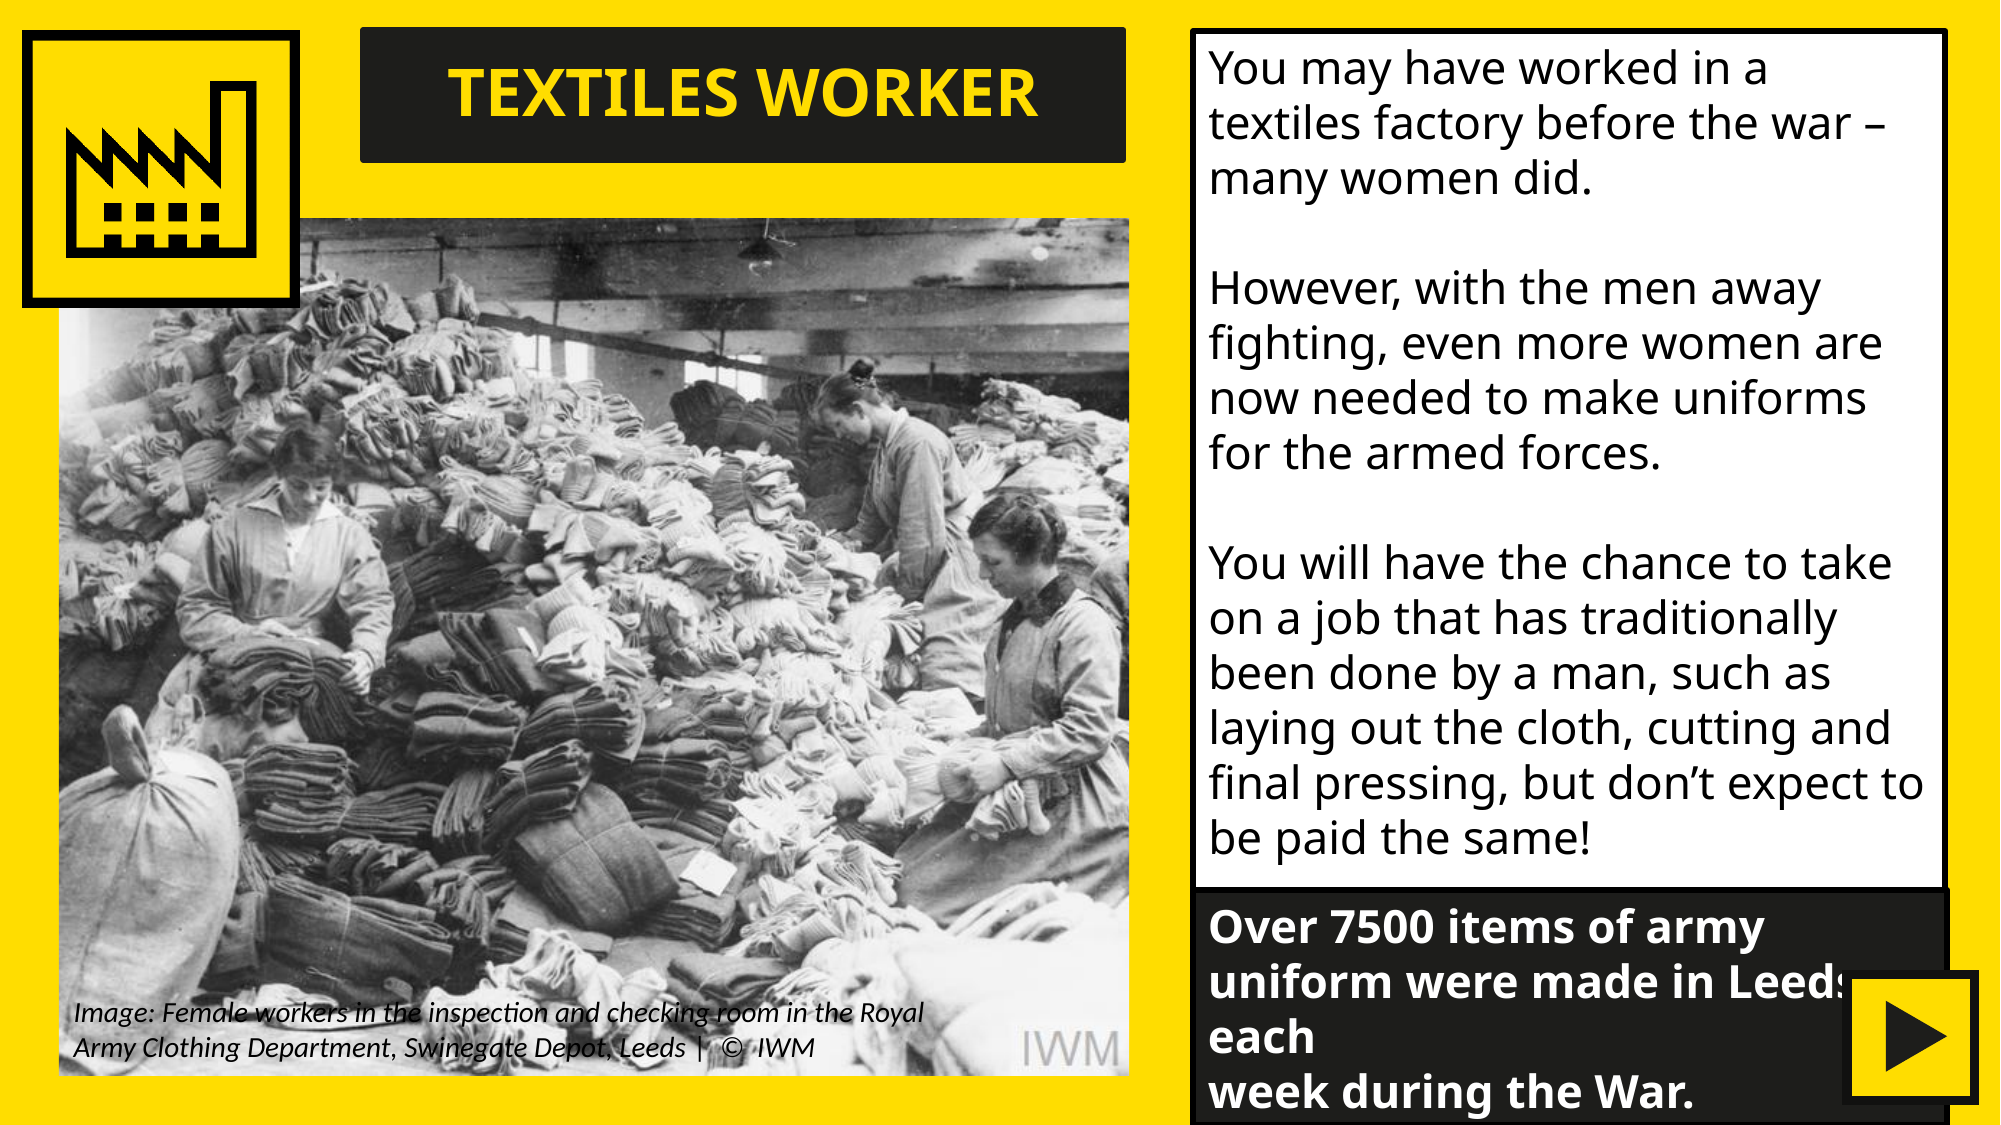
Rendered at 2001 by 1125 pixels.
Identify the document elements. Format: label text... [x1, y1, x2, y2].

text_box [1846, 974, 1975, 1101]
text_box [58, 30, 1130, 1076]
text_box [1846, 970, 1976, 1102]
text_box Over 7500 items of army uniform were made in Leeds each week during the War. [1193, 890, 1947, 1125]
picture [22, 30, 300, 308]
list You may have worked in a textiles factory before the war – many women did. However, with the men away fighting, even more women are now needed to make uniforms for the armed forces. You will have the chance to take on a job that has traditionally been done by a man, such as laying out the cloth, cutting and final pressing, but don’t expect to be paid the same! [1193, 31, 1946, 890]
